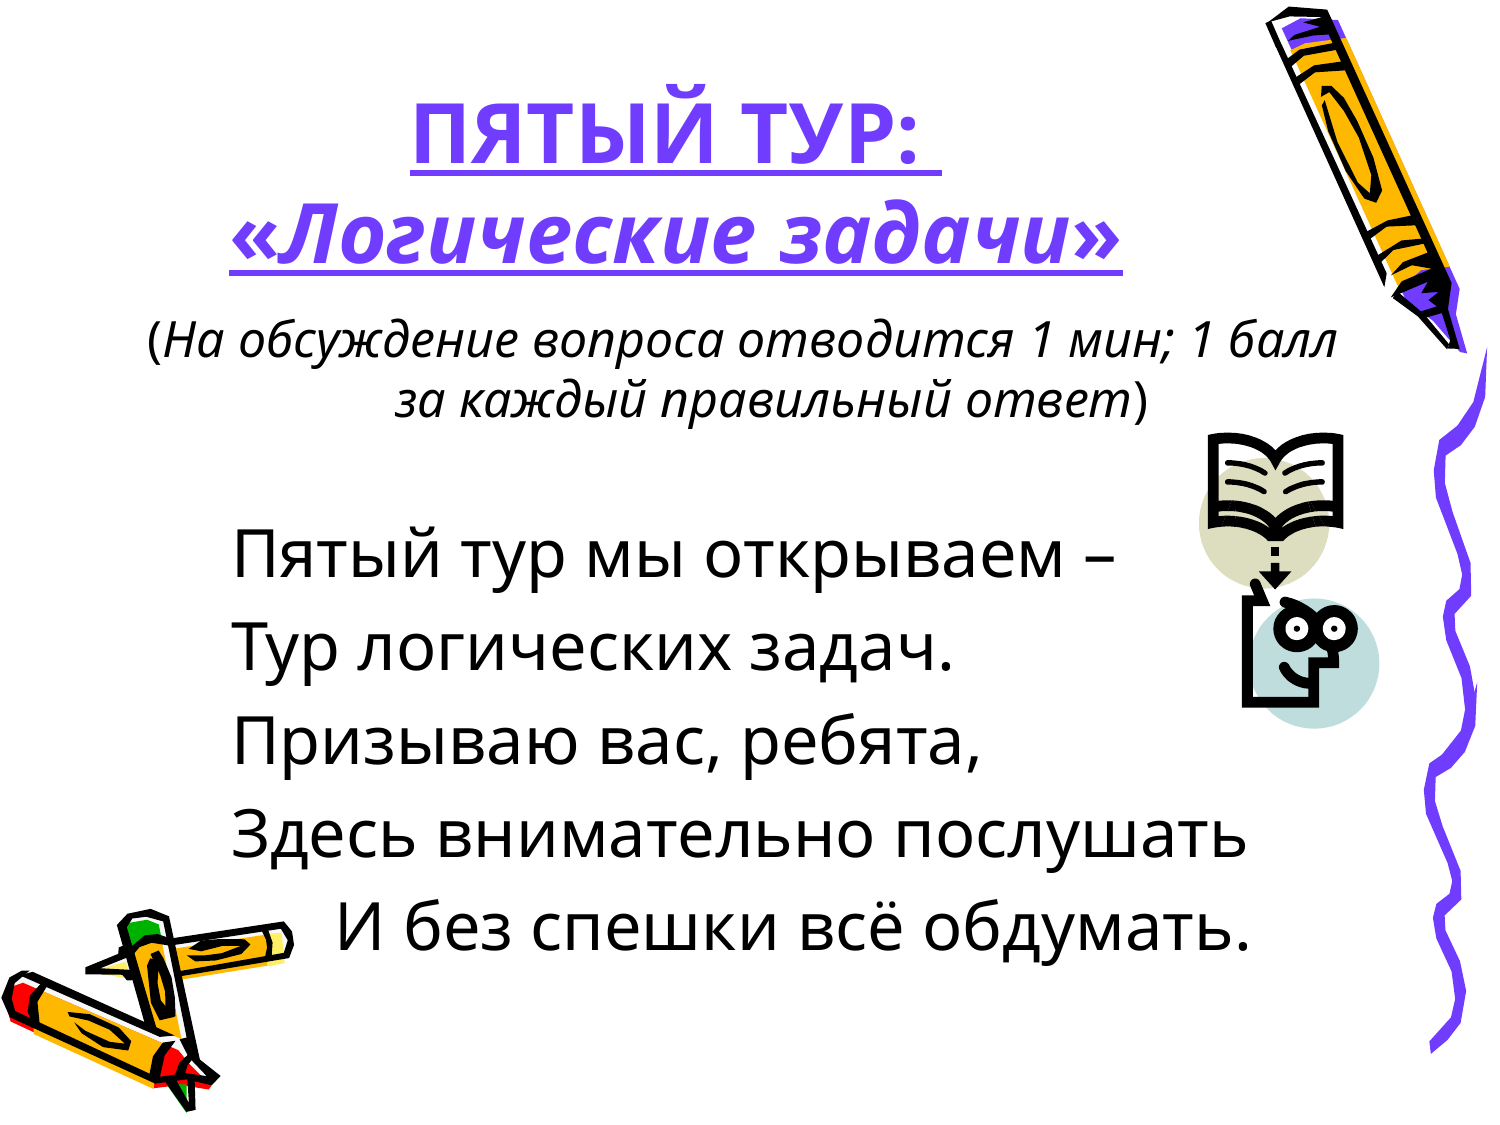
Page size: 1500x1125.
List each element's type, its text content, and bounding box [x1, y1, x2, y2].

title ПЯТЫЙ ТУР: «Логические задачи» [112, 24, 1240, 288]
list (На обсуждение вопроса отводится 1 мин; 1 балл за каждый правильный ответ) Пятый тур мы открываем – Тур логических задач. Призываю вас, ребята, Здесь внимательно послушать И без спешки всё обдумать. [112, 299, 1376, 901]
picture [1198, 432, 1380, 729]
